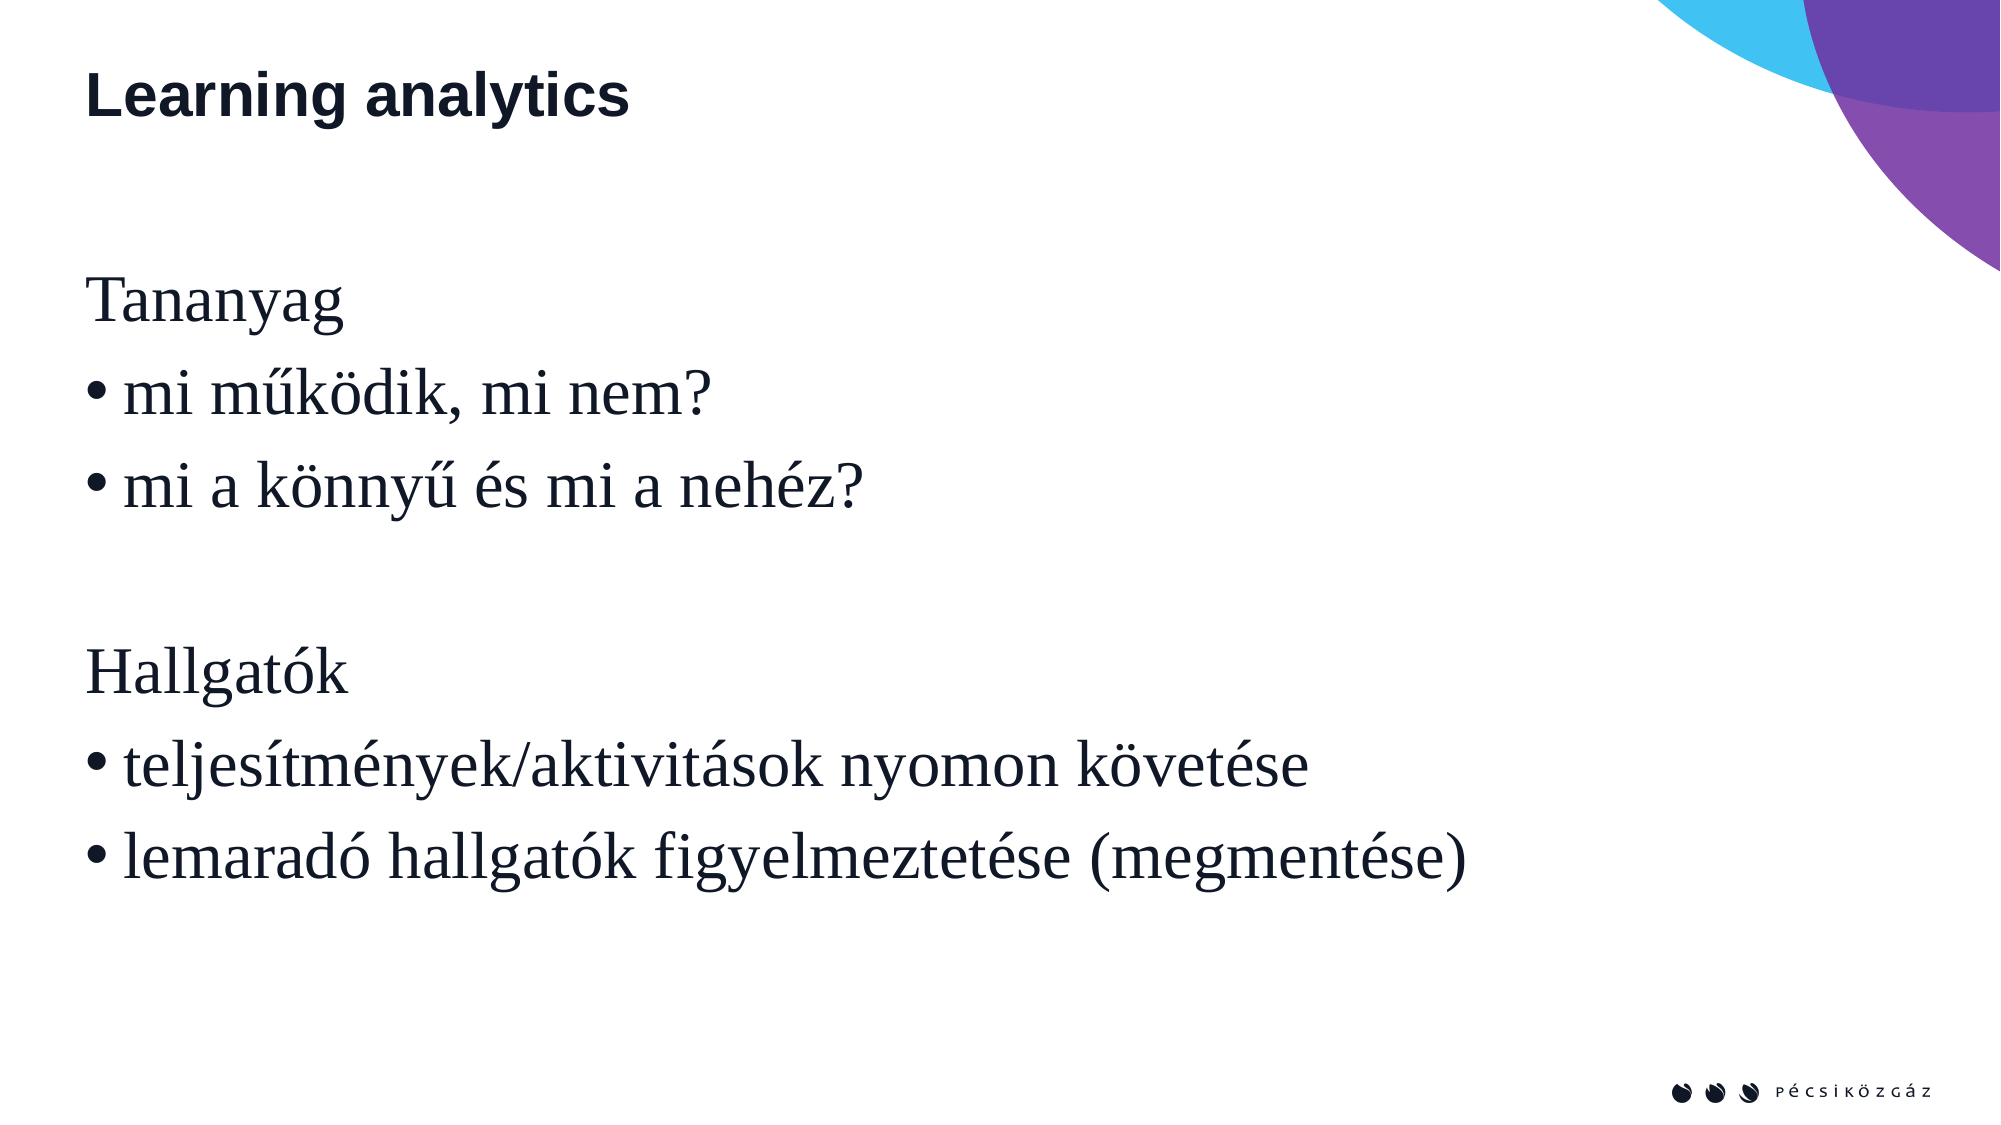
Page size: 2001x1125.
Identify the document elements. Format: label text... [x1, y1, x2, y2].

picture [1672, 1083, 1930, 1103]
title Learning analytics [70, 54, 1863, 138]
list Tananyag mi működik, mi nem? mi a könnyű és mi a nehéz? Hallgatók teljesítmények/aktivitások nyomon követése lemaradó hallgatók figyelmeztetése (megmentése) [70, 256, 1930, 1014]
